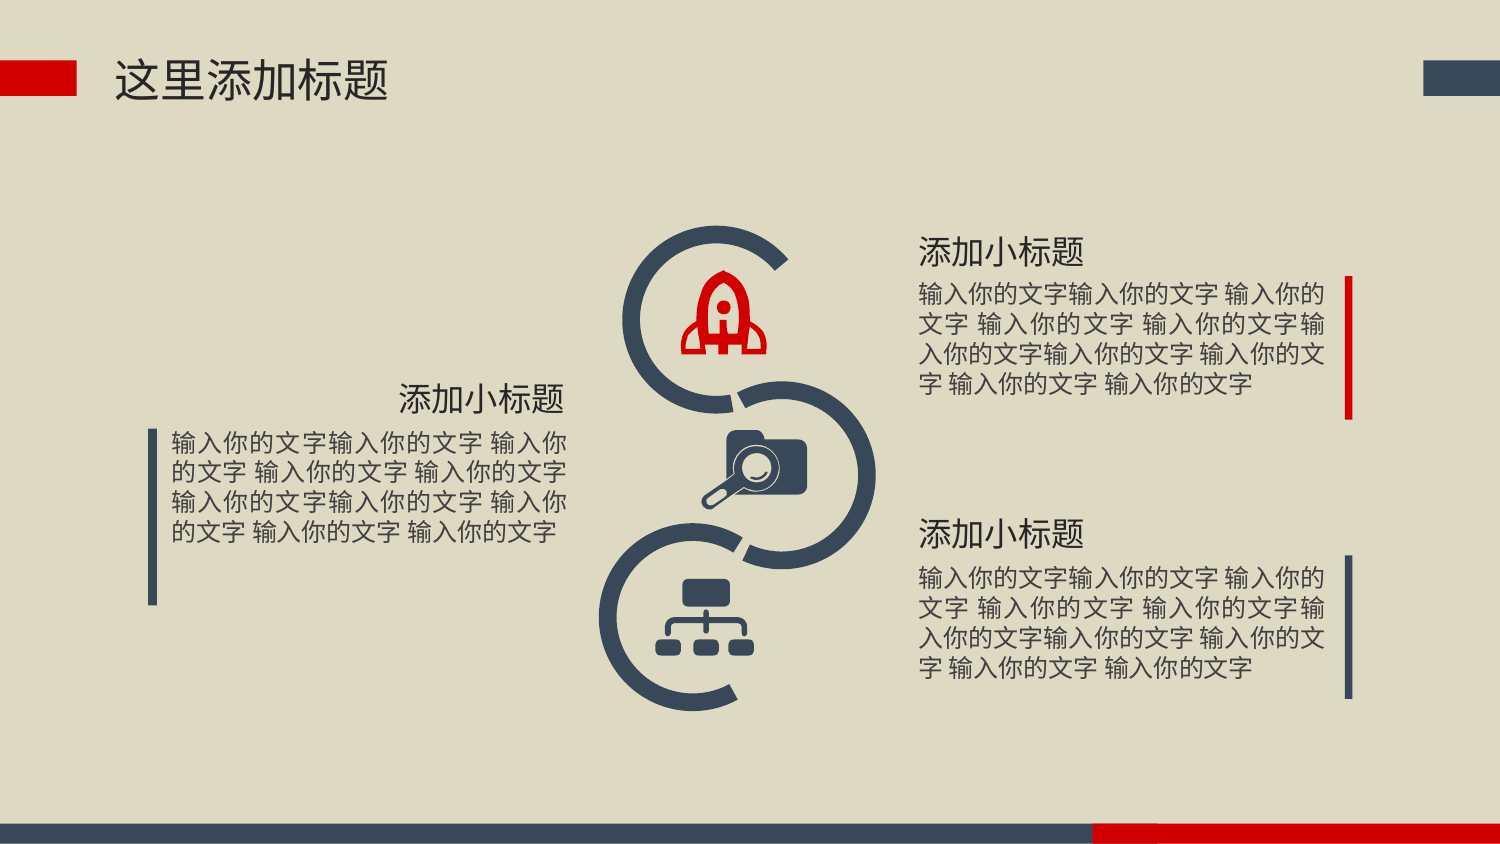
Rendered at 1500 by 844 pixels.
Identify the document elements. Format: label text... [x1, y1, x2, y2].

text_box 添加小标题 [383, 371, 502, 426]
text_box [507, 266, 902, 671]
text_box 添加小标题 [905, 505, 1124, 561]
text_box 输入你的文字输入你的文字 输入你的文字 输入你的文字 输入你的文字输入你的文字输入你的文字 输入你的文字 输入你的文字 输入你的文字 [903, 555, 1341, 690]
text_box [1343, 274, 1354, 422]
text_box [1421, 58, 1500, 98]
text_box [1090, 821, 1500, 844]
text_box 这里添加标题 [100, 43, 467, 114]
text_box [655, 578, 755, 656]
text_box 输入你的文字输入你的文字 输入你的文字 输入你的文字 输入你的文字输入你的文字输入你的文字 输入你的文字 输入你的文字 输入你的文字 [156, 419, 502, 555]
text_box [701, 429, 808, 510]
text_box [0, 58, 79, 98]
text_box 添加小标题 [903, 223, 1124, 279]
text_box 输入你的文字输入你的文字 输入你的文字 输入你的文字 输入你的文字输入你的文字输入你的文字 输入你的文字 输入你的文字 输入你的文字 [905, 271, 1341, 406]
text_box [146, 426, 159, 607]
text_box [1343, 553, 1354, 701]
text_box [0, 821, 1090, 844]
